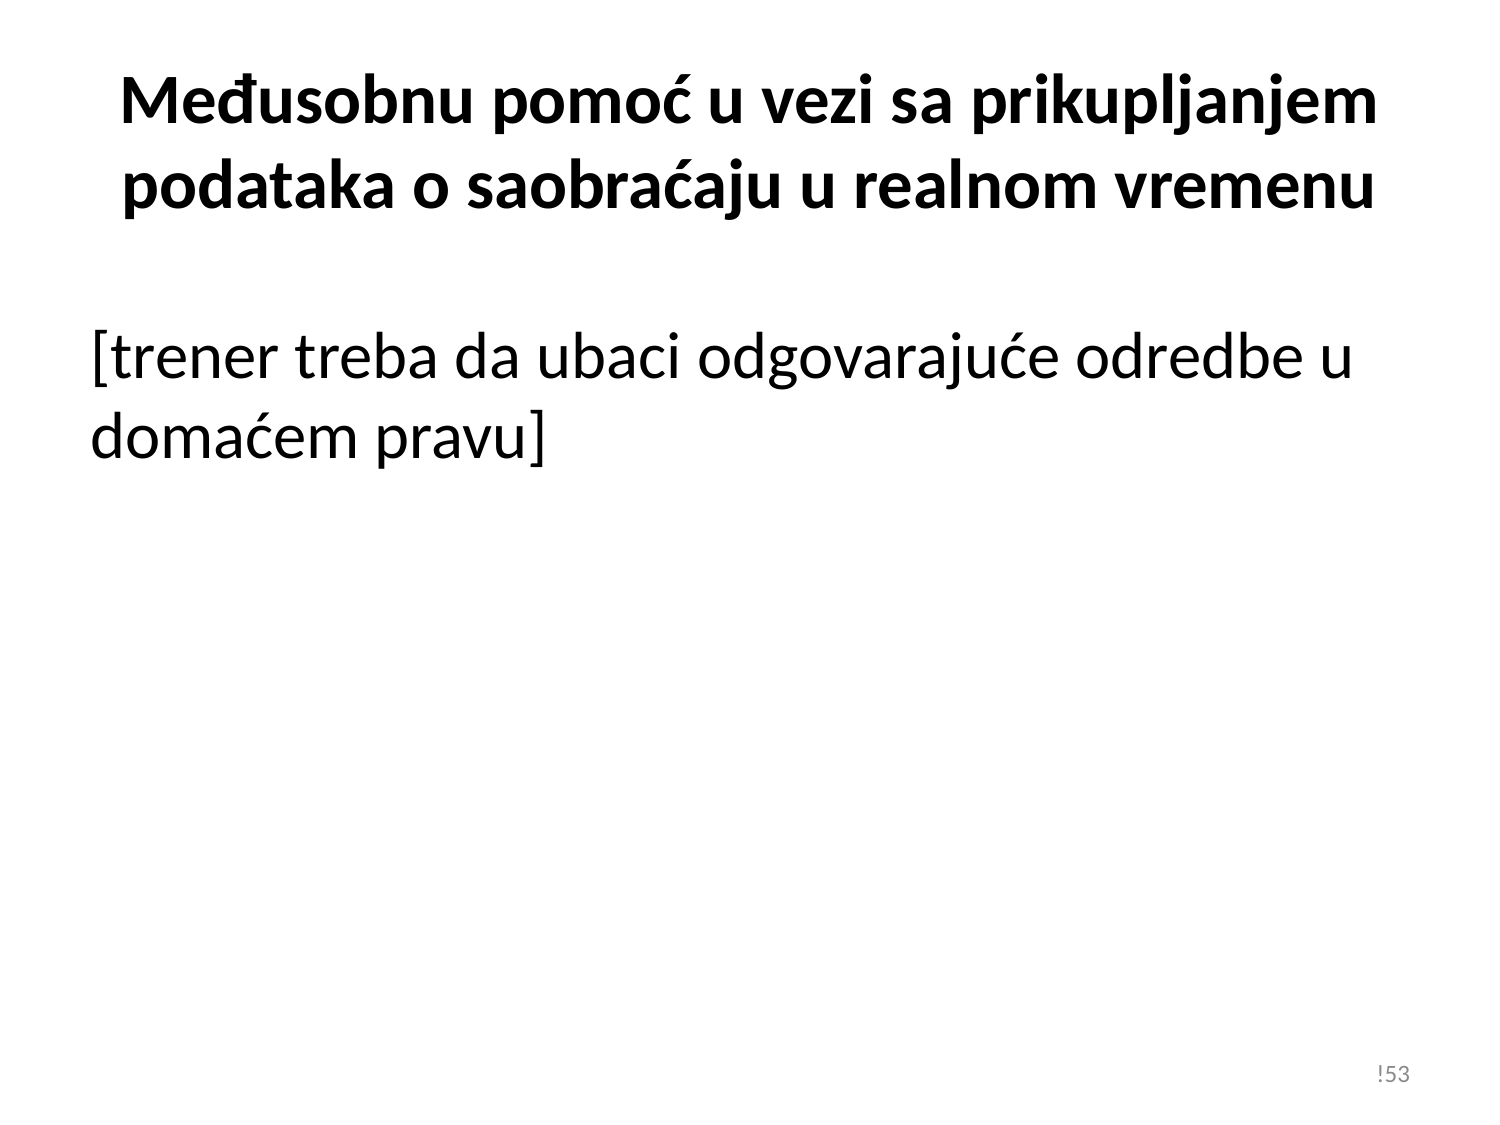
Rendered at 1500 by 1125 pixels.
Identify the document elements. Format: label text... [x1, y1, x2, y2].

title Međusobnu pomoć u vezi sa prikupljanjem podataka o saobraćaju u realnom vremenu [75, 45, 1425, 233]
list [trener treba da ubaci odgovarajuće odredbe u domaćem pravu] [75, 304, 1425, 1005]
slide_number !53 [1074, 1042, 1425, 1103]
